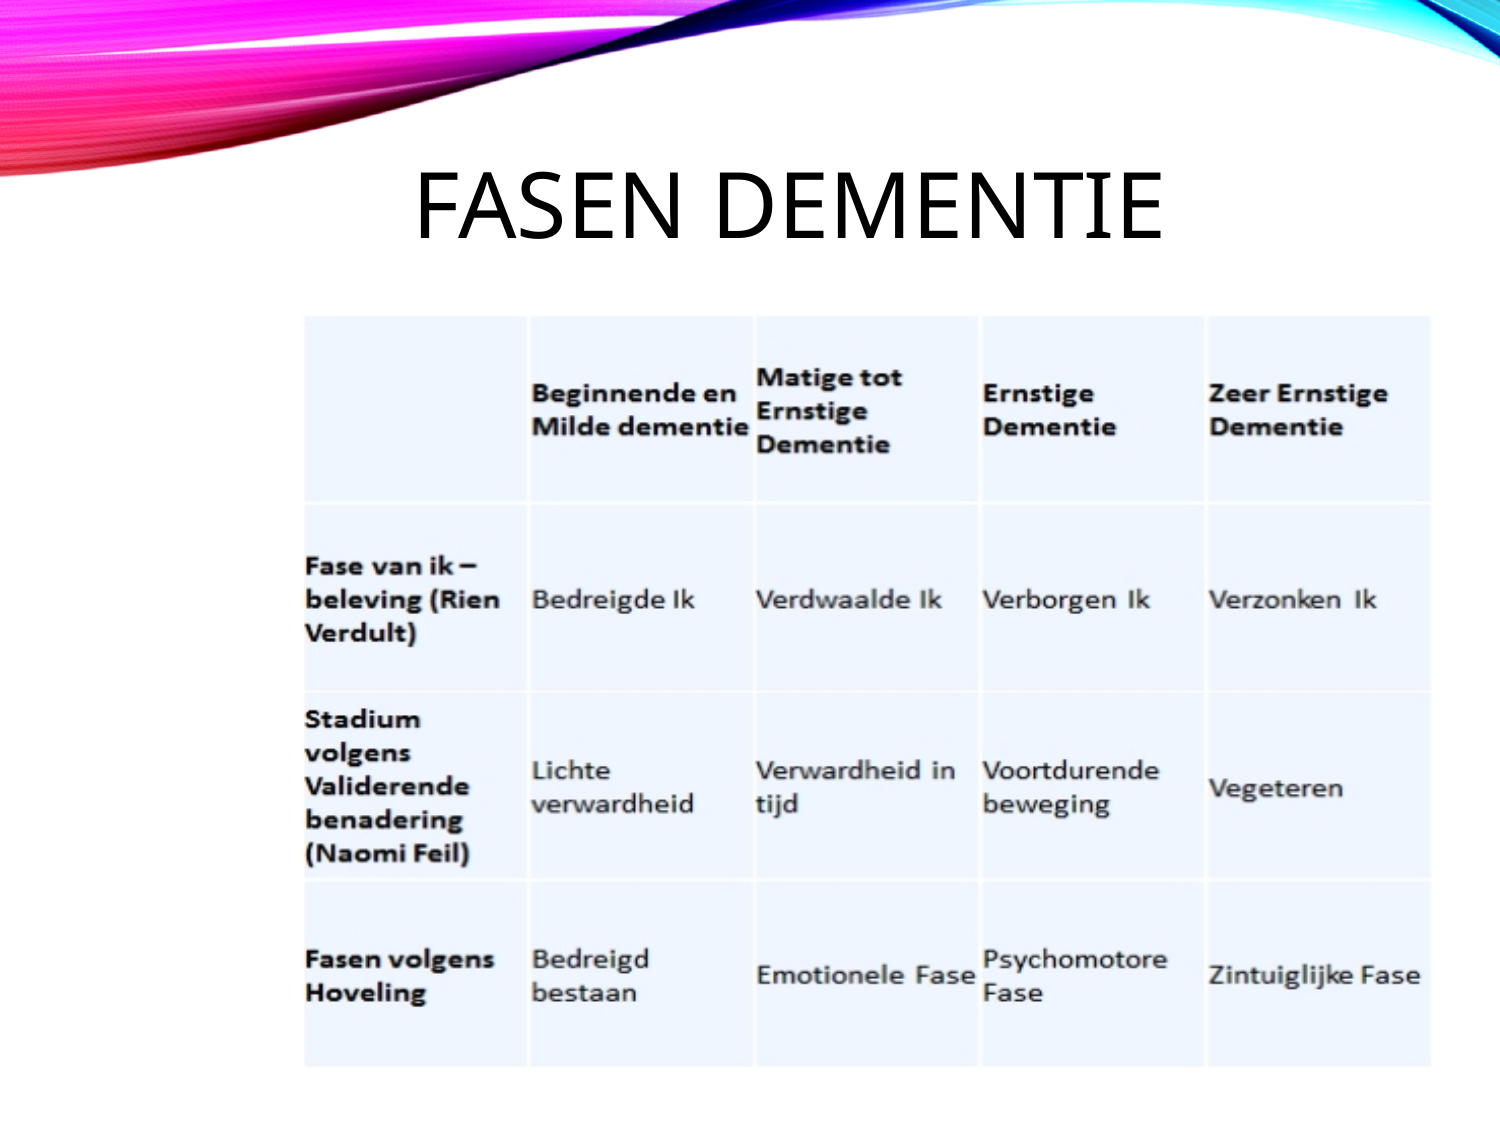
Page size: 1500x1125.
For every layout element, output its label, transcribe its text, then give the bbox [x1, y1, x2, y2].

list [300, 314, 1436, 1073]
picture [0, 0, 1500, 178]
title Fasen dementie [183, 102, 1230, 315]
